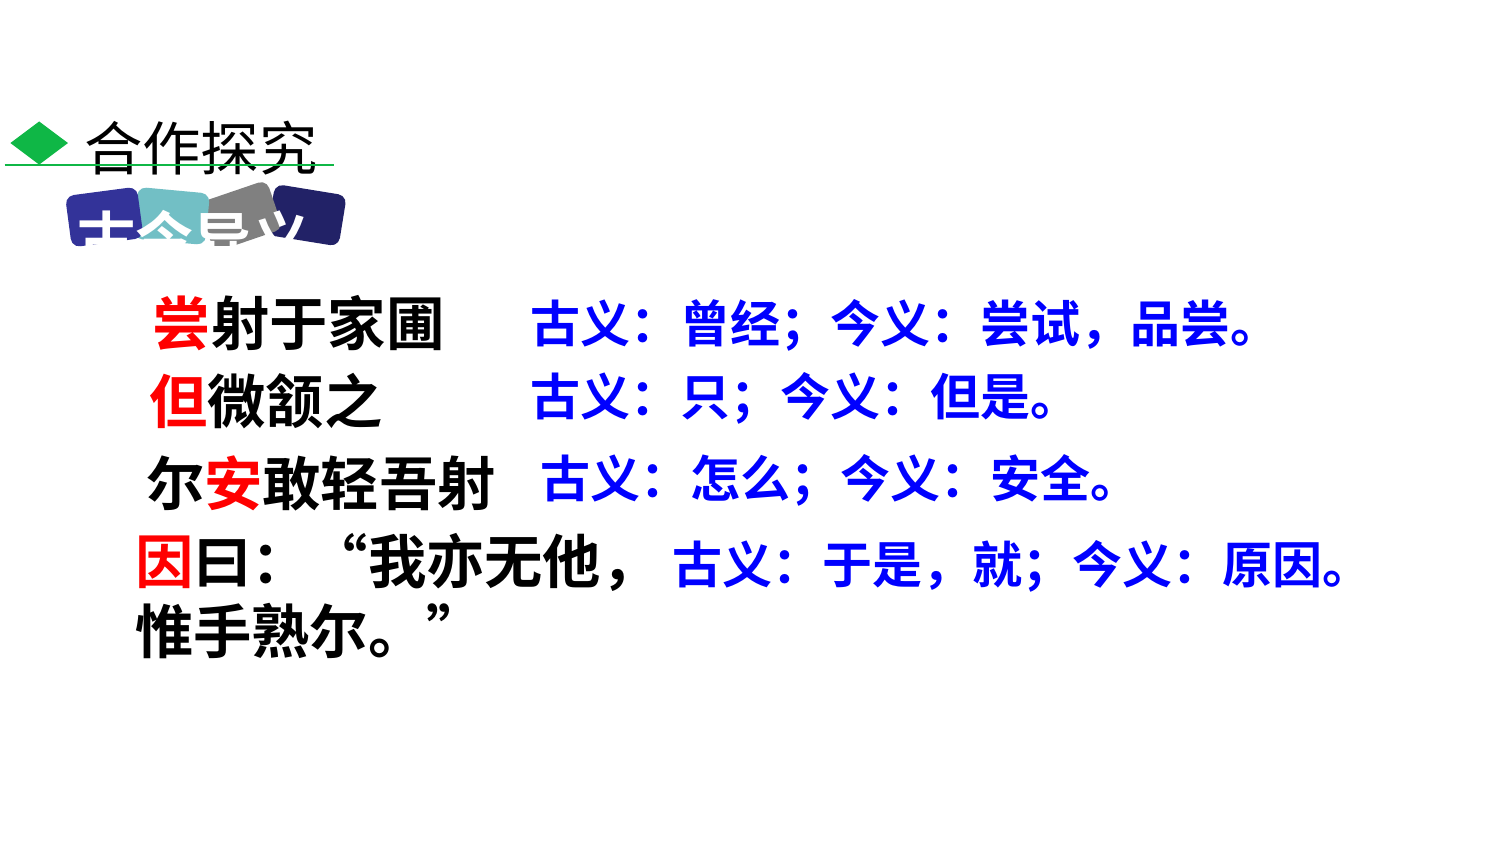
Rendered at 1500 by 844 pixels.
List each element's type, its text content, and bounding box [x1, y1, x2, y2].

text_box 因曰：“我亦无他，惟手熟尔。” [123, 519, 675, 671]
text_box 古义：只；今义：但是。 [519, 361, 1187, 431]
text_box 古义：怎么；今义：安全。 [525, 439, 1194, 515]
text_box 但微颔之 [138, 365, 455, 439]
text_box 古义：于是，就；今义：原因。 [661, 528, 1388, 600]
text_box 古义：曾经；今义：尝试，品尝。 [515, 285, 1313, 361]
text_box 尔安敢轻吾射 [131, 439, 511, 525]
text_box 尝射于家圃 [138, 280, 460, 365]
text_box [4, 104, 334, 191]
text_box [62, 174, 349, 281]
